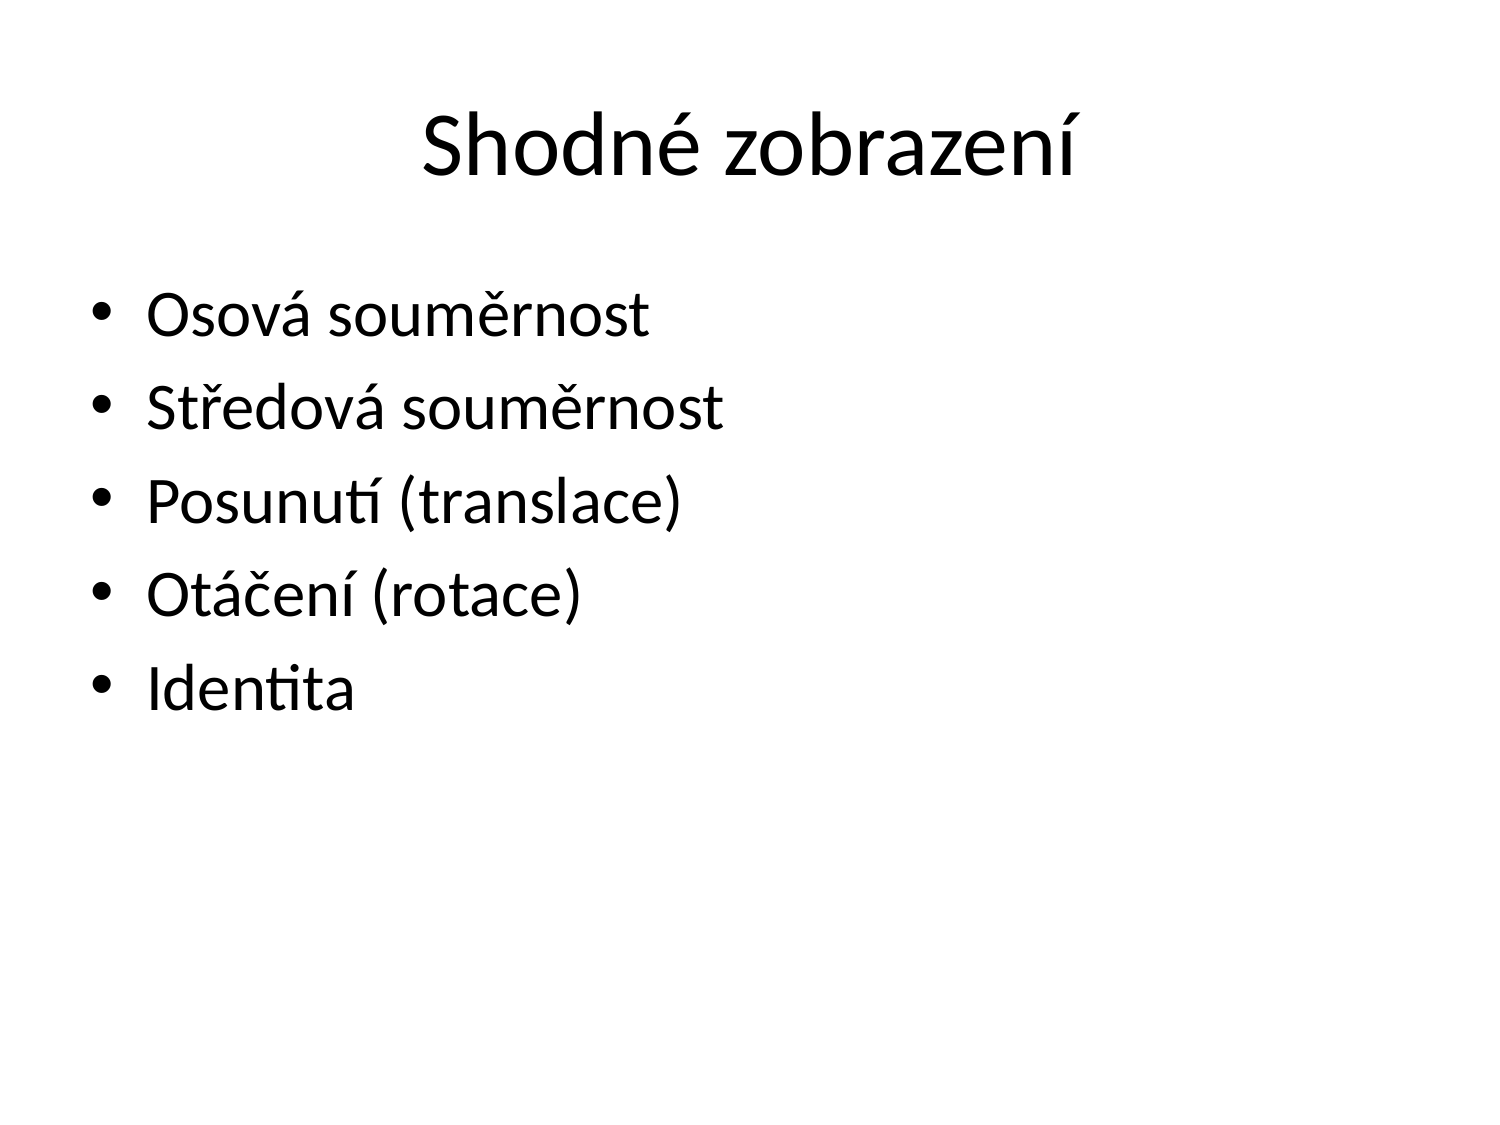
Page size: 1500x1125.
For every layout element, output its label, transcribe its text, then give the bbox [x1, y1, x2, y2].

title Shodné zobrazení [75, 45, 1425, 233]
